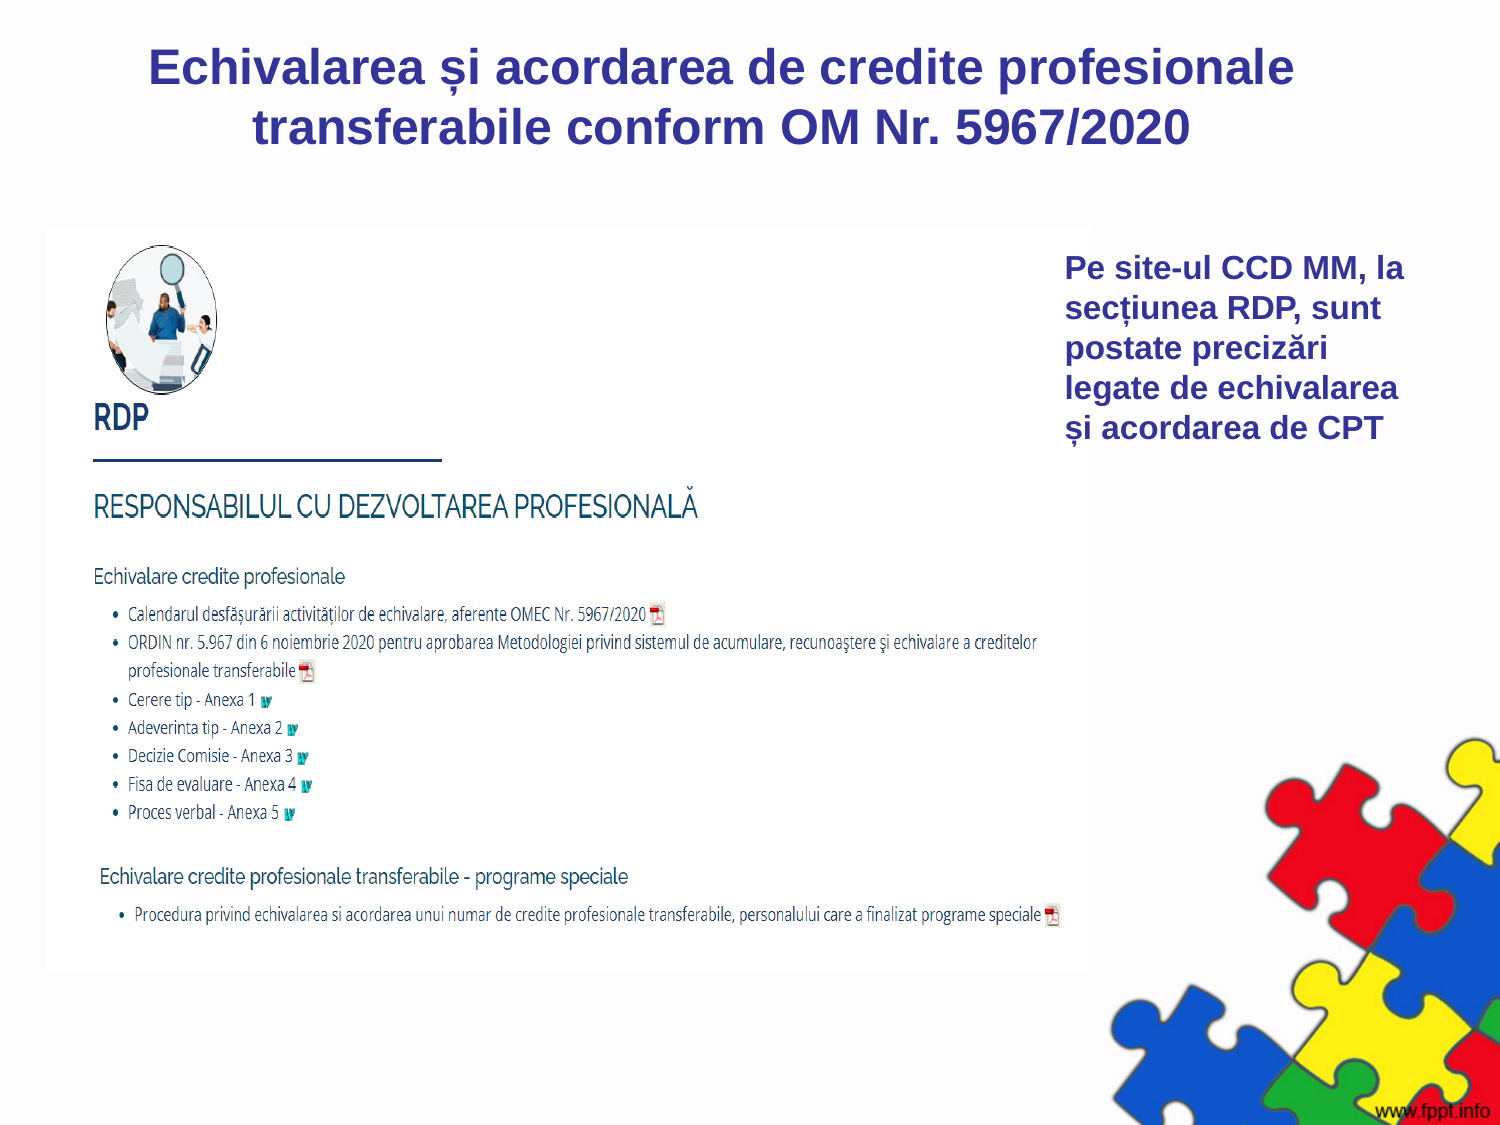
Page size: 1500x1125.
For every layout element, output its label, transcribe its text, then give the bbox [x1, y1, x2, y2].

picture [0, 0, 1500, 1125]
text_box Pe site-ul CCD MM, la secțiunea RDP, sunt postate precizări legate de echivalarea și acordarea de CPT [1094, 238, 1435, 454]
title Echivalarea și acordarea de credite profesionale transferabile conform OM Nr. 5967/2020 [47, 24, 1398, 165]
